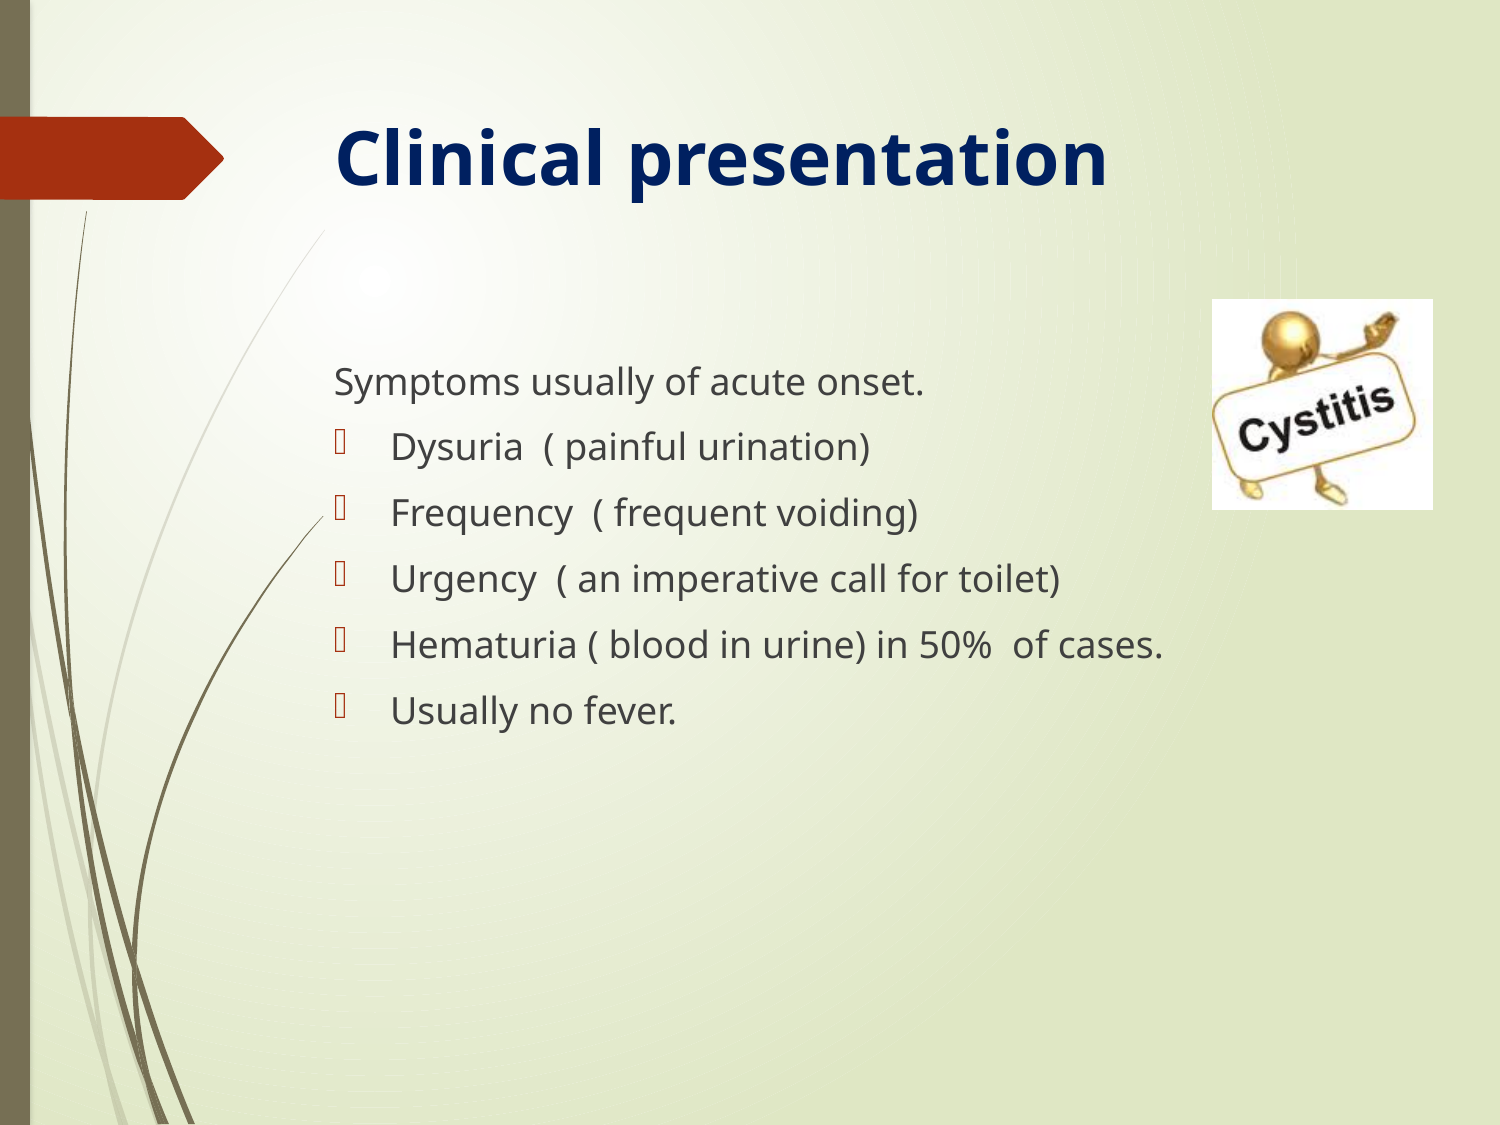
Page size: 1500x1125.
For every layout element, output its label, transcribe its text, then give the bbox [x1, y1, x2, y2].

list Symptoms usually of acute onset. Dysuria ( painful urination) Frequency ( frequent voiding) Urgency ( an imperative call for toilet) Hematuria ( blood in urine) in 50% of cases. Usually no fever. [318, 350, 1400, 970]
title Clinical presentation [319, 102, 1400, 313]
picture [1212, 299, 1434, 510]
